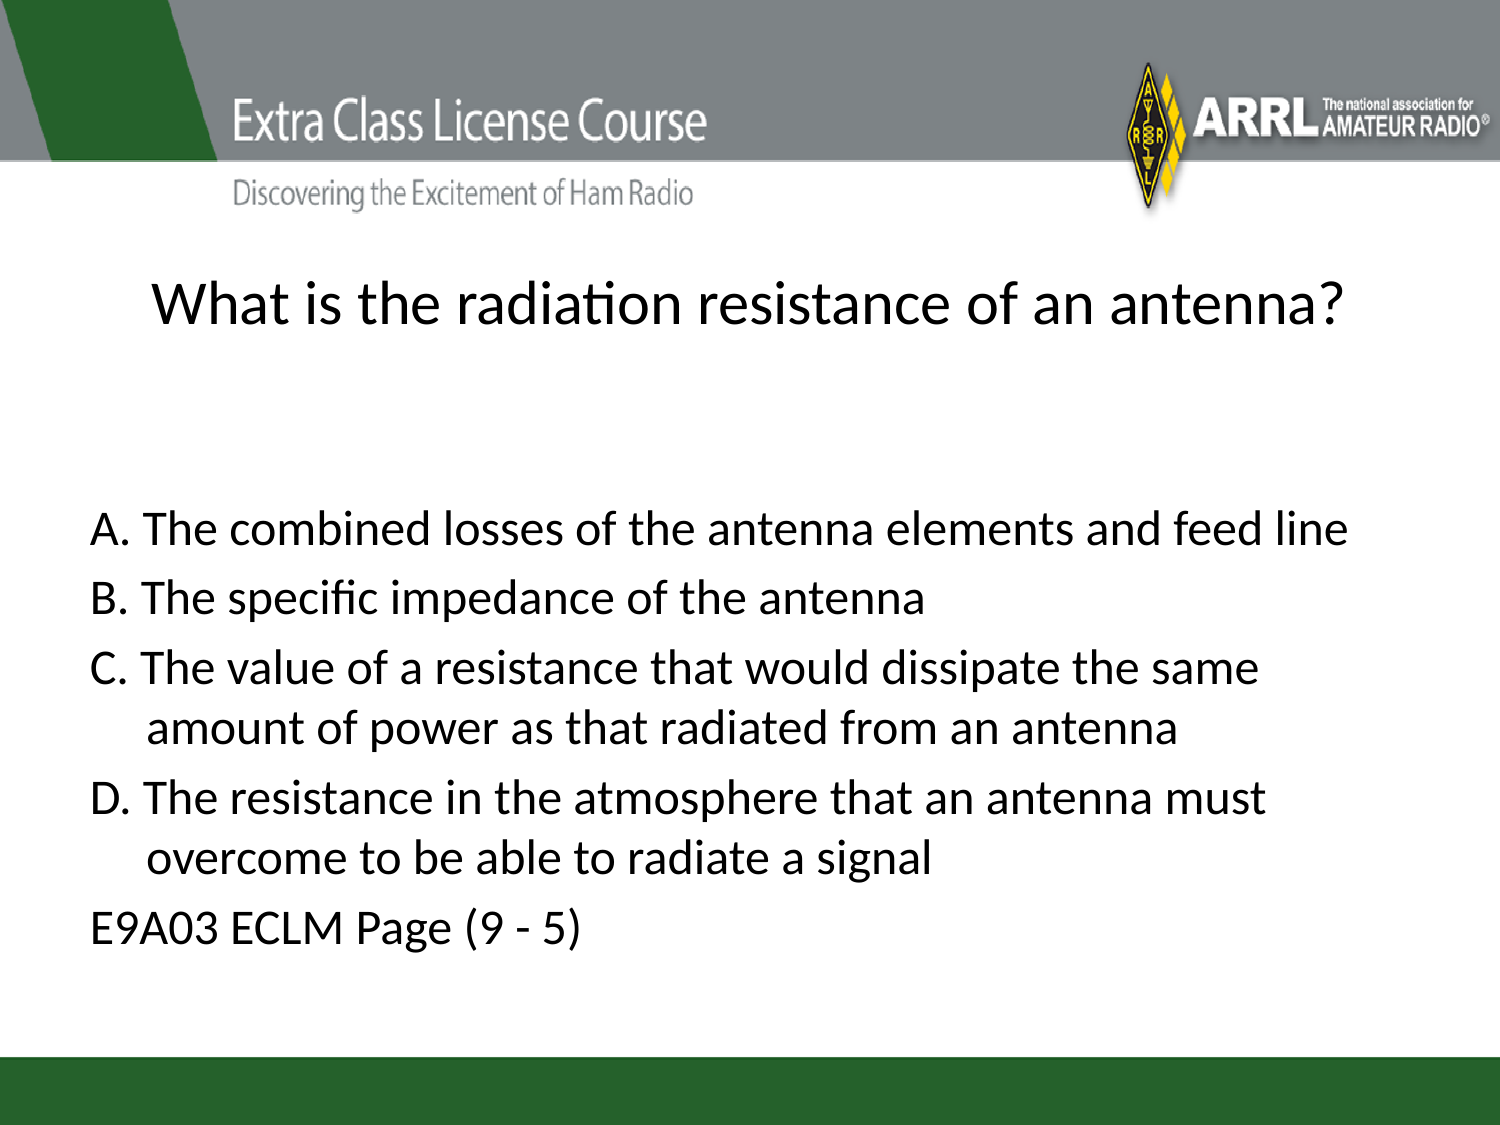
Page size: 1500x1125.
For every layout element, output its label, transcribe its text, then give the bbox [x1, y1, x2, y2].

list A. The combined losses of the antenna elements and feed line B. The specific impedance of the antenna C. The value of a resistance that would dissipate the same amount of power as that radiated from an antenna D. The resistance in the atmosphere that an antenna must overcome to be able to radiate a signal E9A03 ECLM Page (9 - 5) [75, 487, 1425, 1005]
title What is the radiation resistance of an antenna? [75, 254, 1425, 435]
picture [0, 0, 1500, 1125]
